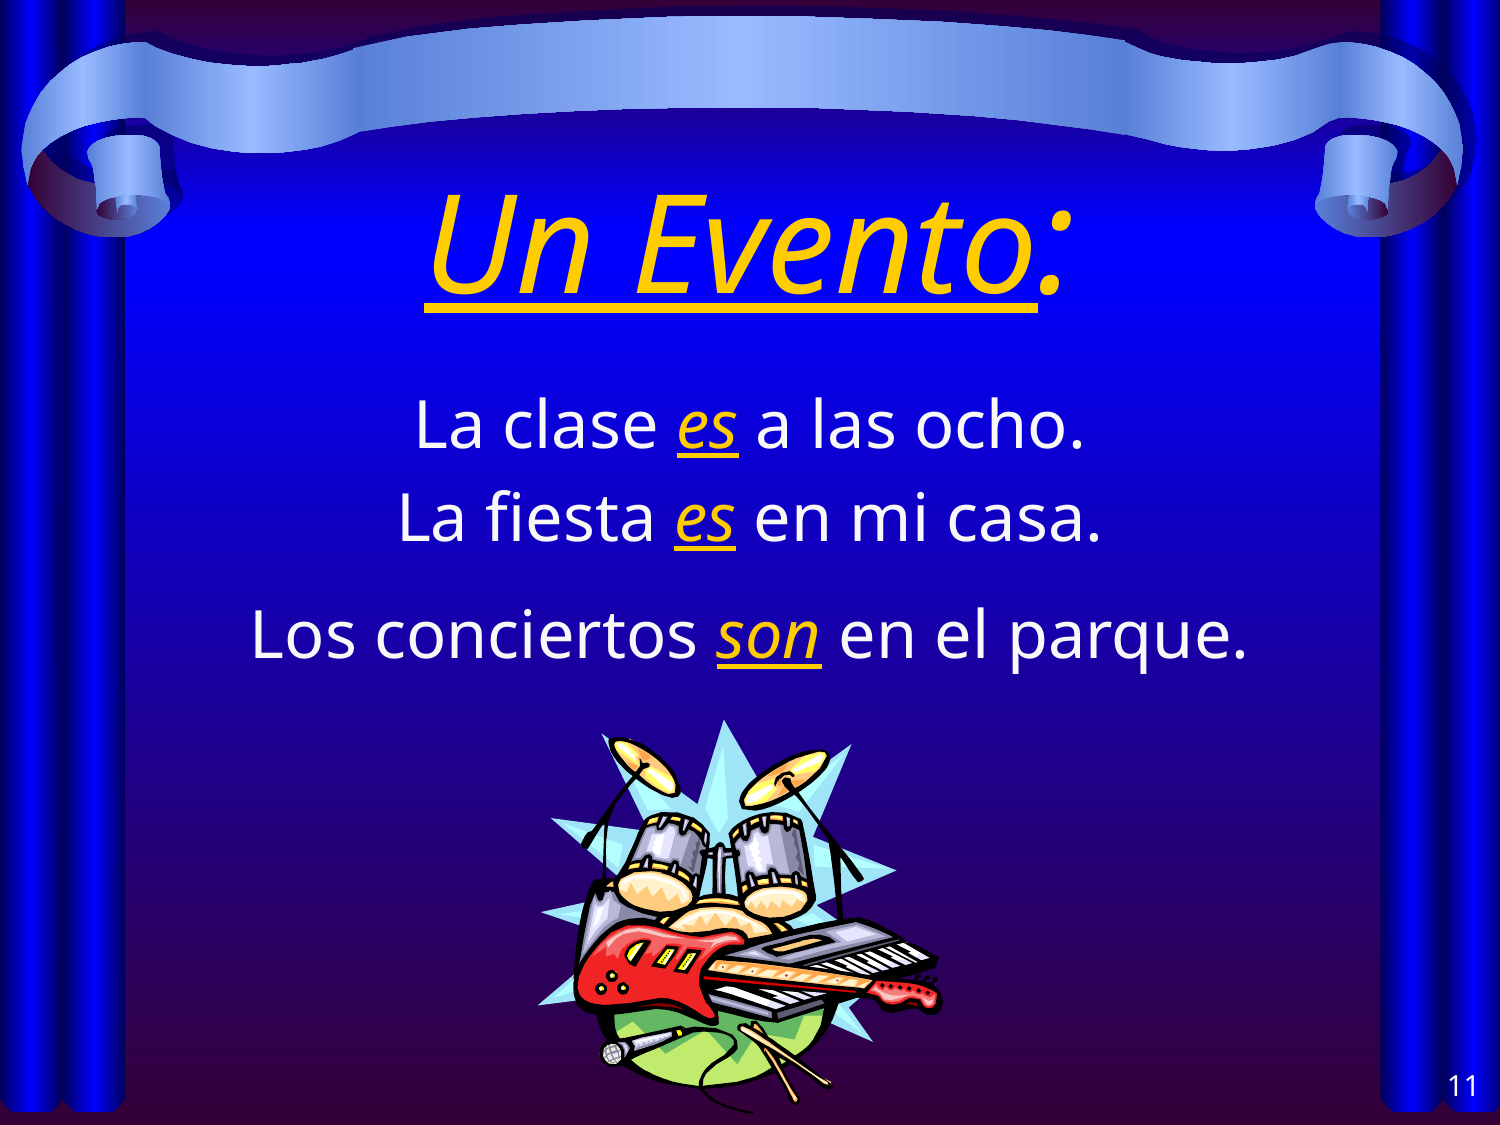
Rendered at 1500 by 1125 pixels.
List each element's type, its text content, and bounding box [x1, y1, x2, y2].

list La clase es a las ocho. La fiesta es en mi casa. Los conciertos son en el parque. [112, 350, 1388, 738]
slide_number 11 [1187, 1050, 1500, 1125]
title Un Evento: [112, 112, 1388, 300]
picture [537, 712, 951, 1121]
